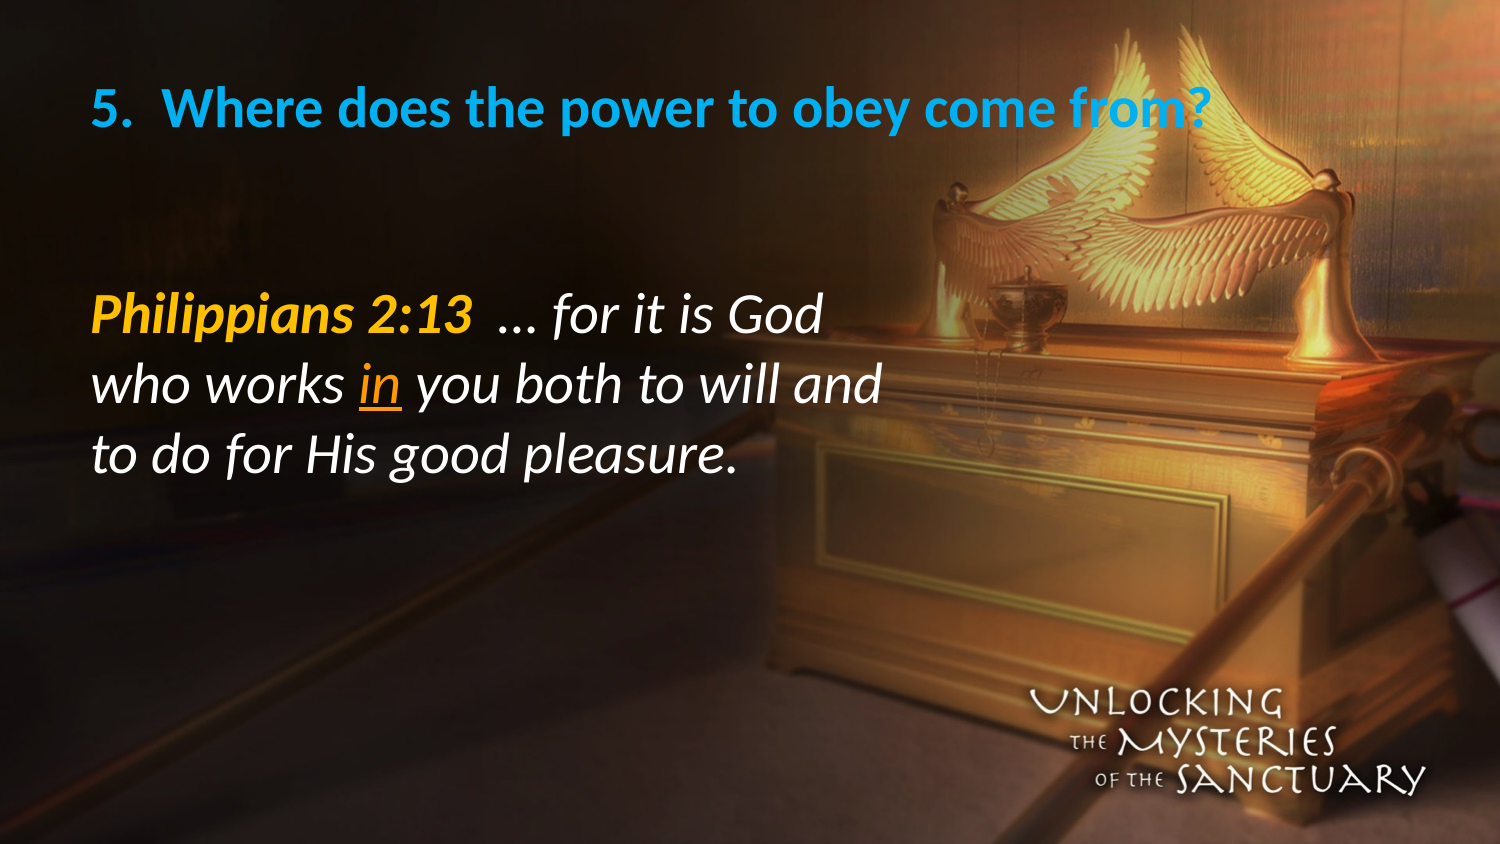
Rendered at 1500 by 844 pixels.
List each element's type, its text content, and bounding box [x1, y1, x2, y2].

picture [0, 0, 1500, 844]
list Philippians 2:13 … for it is God who works in you both to will and to do for His good pleasure. [75, 267, 954, 754]
title 5. Where does the power to obey come from? [75, 33, 1425, 175]
